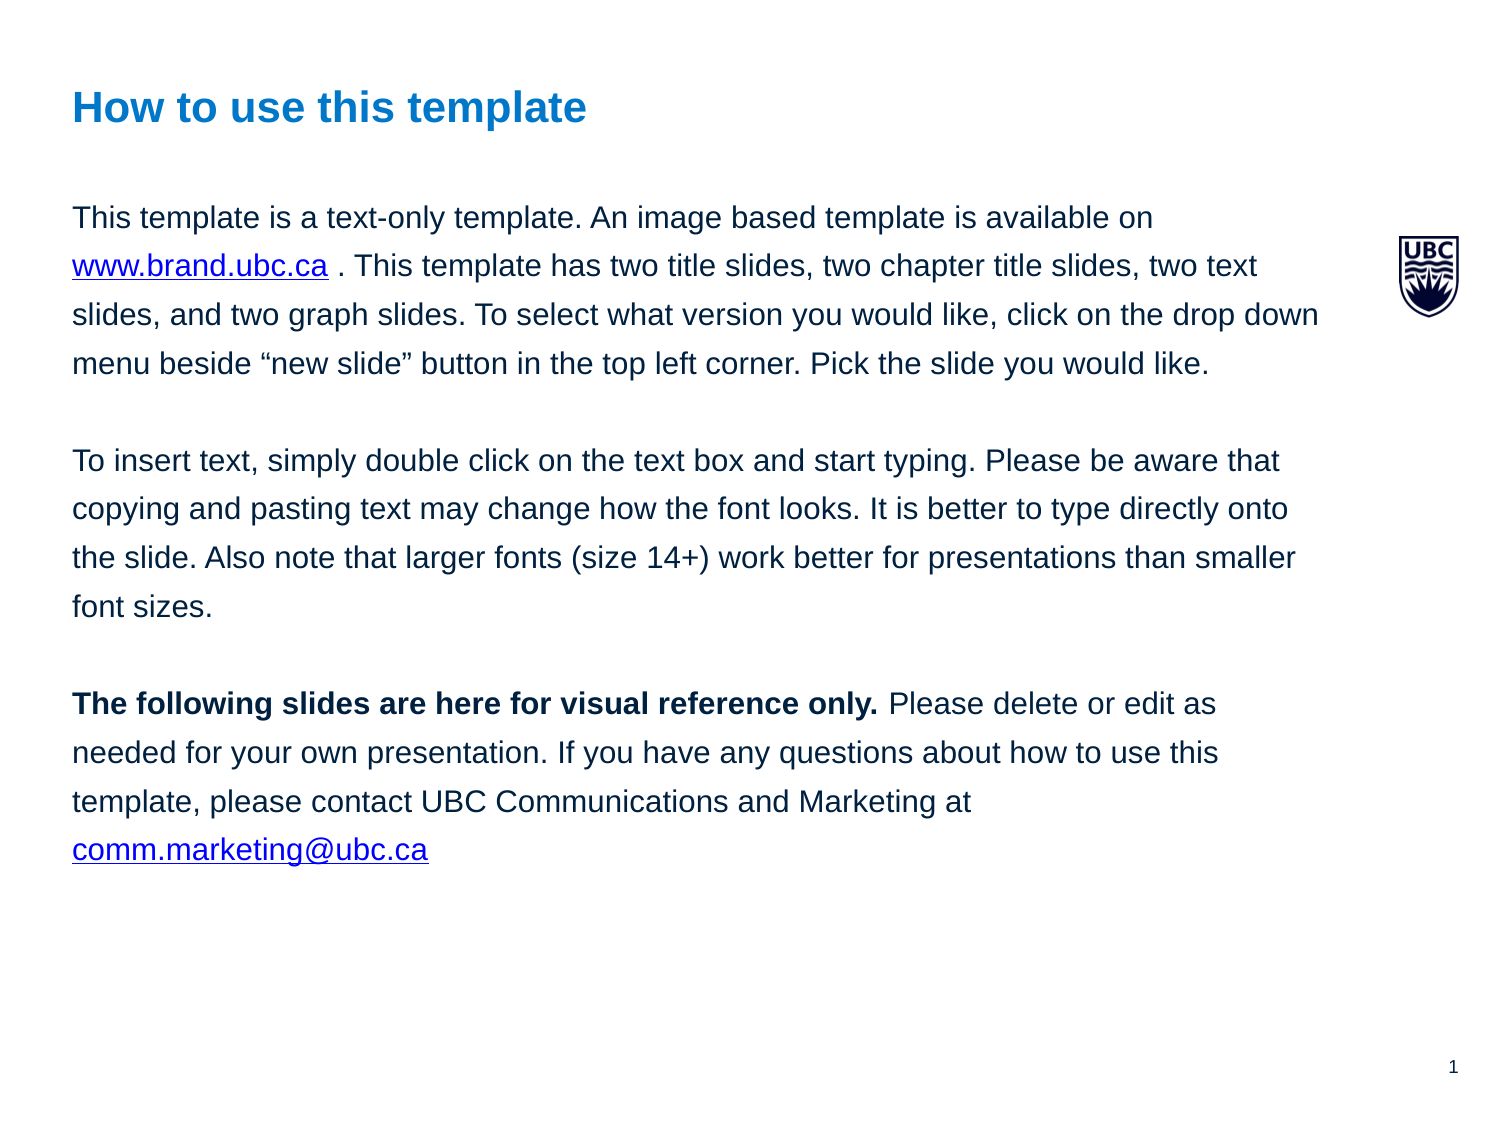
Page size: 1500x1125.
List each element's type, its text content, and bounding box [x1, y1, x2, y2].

list This template is a text-only template. An image based template is available on www.brand.ubc.ca . This template has two title slides, two chapter title slides, two text slides, and two graph slides. To select what version you would like, click on the drop down menu beside “new slide” button in the top left corner. Pick the slide you would like. To insert text, simply double click on the text box and start typing. Please be aware that copying and pasting text may change how the font looks. It is better to type directly onto the slide. Also note that larger fonts (size 14+) work better for presentations than smaller font sizes. The following slides are here for visual reference only. Please delete or edit as needed for your own presentation. If you have any questions about how to use this template, please contact UBC Communications and Marketing at comm.marketing@ubc.ca [71, 185, 1329, 1071]
title How to use this template [71, 51, 1329, 154]
picture [1399, 236, 1459, 318]
